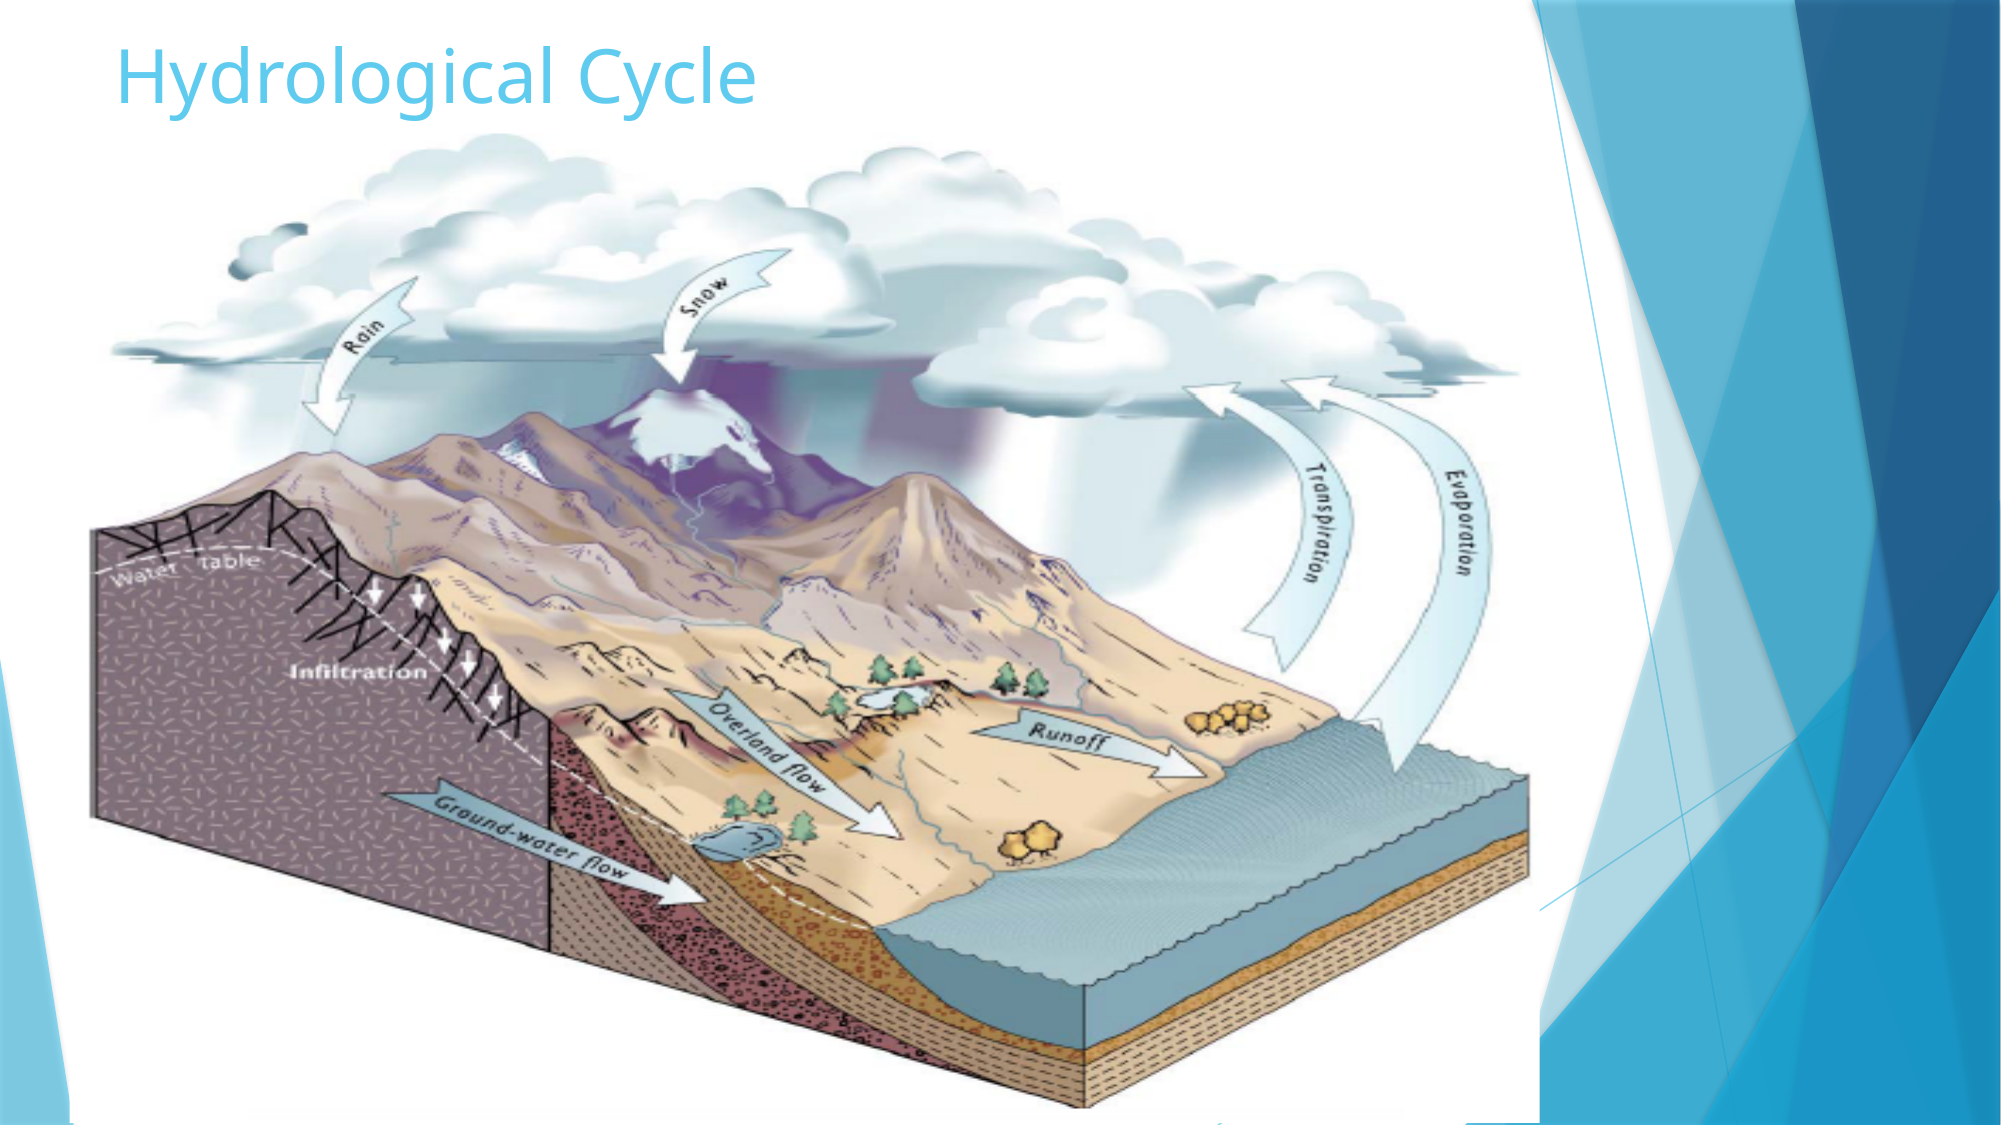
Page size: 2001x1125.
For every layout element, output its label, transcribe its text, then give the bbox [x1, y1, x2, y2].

picture [69, 131, 1541, 1124]
title Hydrological Cycle [99, 21, 1510, 130]
